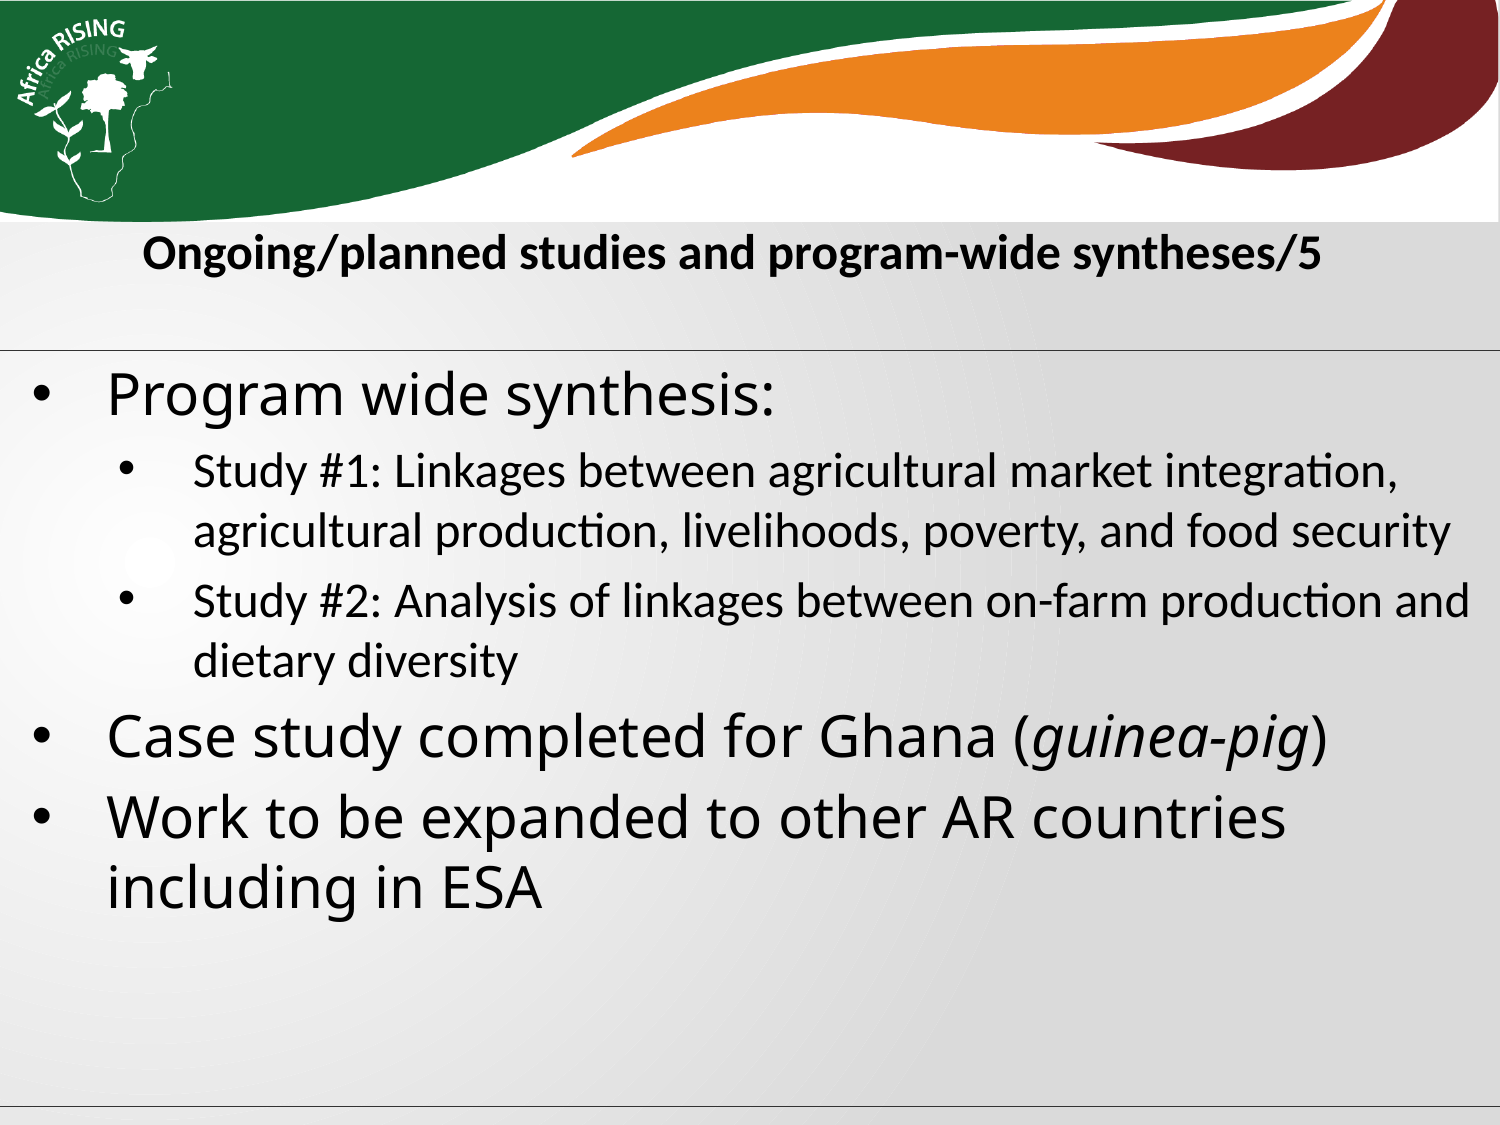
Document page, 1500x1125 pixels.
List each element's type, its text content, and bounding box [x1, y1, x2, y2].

text_box Ongoing/planned studies and program-wide syntheses/5 [0, 212, 1500, 325]
list Program wide synthesis: Study #1: Linkages between agricultural market integration, agricultural production, livelihoods, poverty, and food security Study #2: Analysis of linkages between on-farm production and dietary diversity Case study completed for Ghana (guinea-pig) Work to be expanded to other AR countries including in ESA [0, 350, 1500, 1107]
picture [0, 0, 1499, 212]
